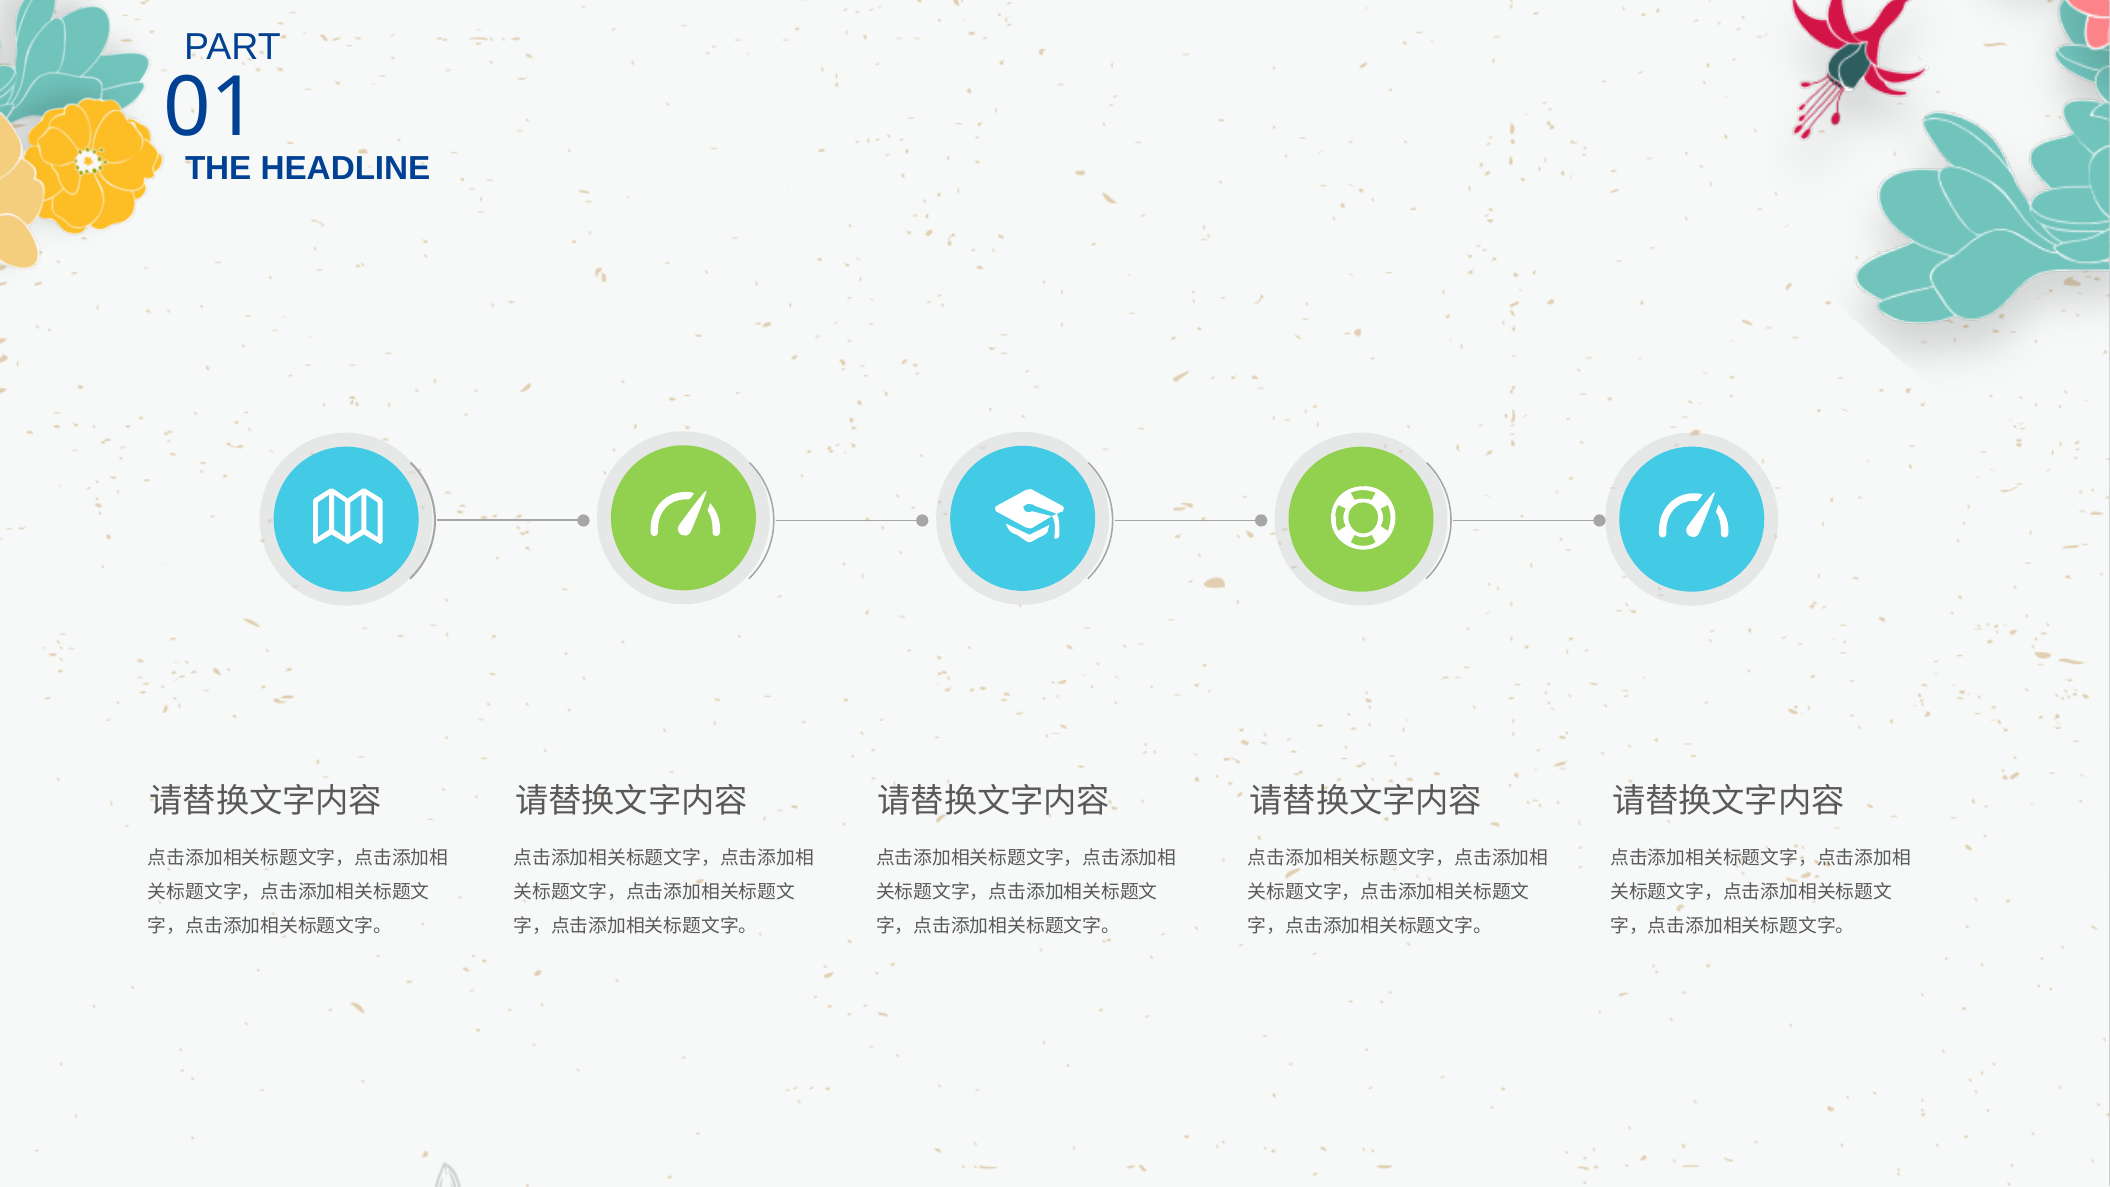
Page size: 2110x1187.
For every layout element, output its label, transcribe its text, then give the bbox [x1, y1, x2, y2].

text_box 点击添加相关标题文字，点击添加相关标题文字，点击添加相关标题文字，点击添加相关标题文字。 [498, 827, 830, 944]
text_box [1605, 432, 1779, 606]
text_box THE HEADLINE [170, 138, 446, 194]
text_box 点击添加相关标题文字，点击添加相关标题文字，点击添加相关标题文字，点击添加相关标题文字。 [133, 827, 464, 944]
text_box 请替换文字内容 [134, 771, 398, 827]
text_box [259, 432, 433, 606]
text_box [951, 439, 1262, 601]
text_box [596, 431, 770, 605]
text_box 01 [148, 44, 273, 159]
text_box 请替换文字内容 [862, 771, 1126, 827]
text_box 点击添加相关标题文字，点击添加相关标题文字，点击添加相关标题文字，点击添加相关标题文字。 [1233, 827, 1564, 944]
text_box 请替换文字内容 [1597, 771, 1860, 827]
text_box 请替换文字内容 [1234, 771, 1498, 827]
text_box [1274, 432, 1448, 606]
picture [0, 0, 2110, 1187]
picture [1518, 0, 2110, 494]
text_box 点击添加相关标题文字，点击添加相关标题文字，点击添加相关标题文字，点击添加相关标题文字。 [861, 827, 1192, 944]
text_box 点击添加相关标题文字，点击添加相关标题文字，点击添加相关标题文字，点击添加相关标题文字。 [1595, 827, 1927, 944]
text_box PART [169, 14, 296, 75]
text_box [936, 431, 1110, 605]
text_box 请替换文字内容 [500, 771, 763, 827]
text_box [273, 439, 584, 601]
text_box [770, 439, 923, 601]
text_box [1289, 439, 1600, 601]
